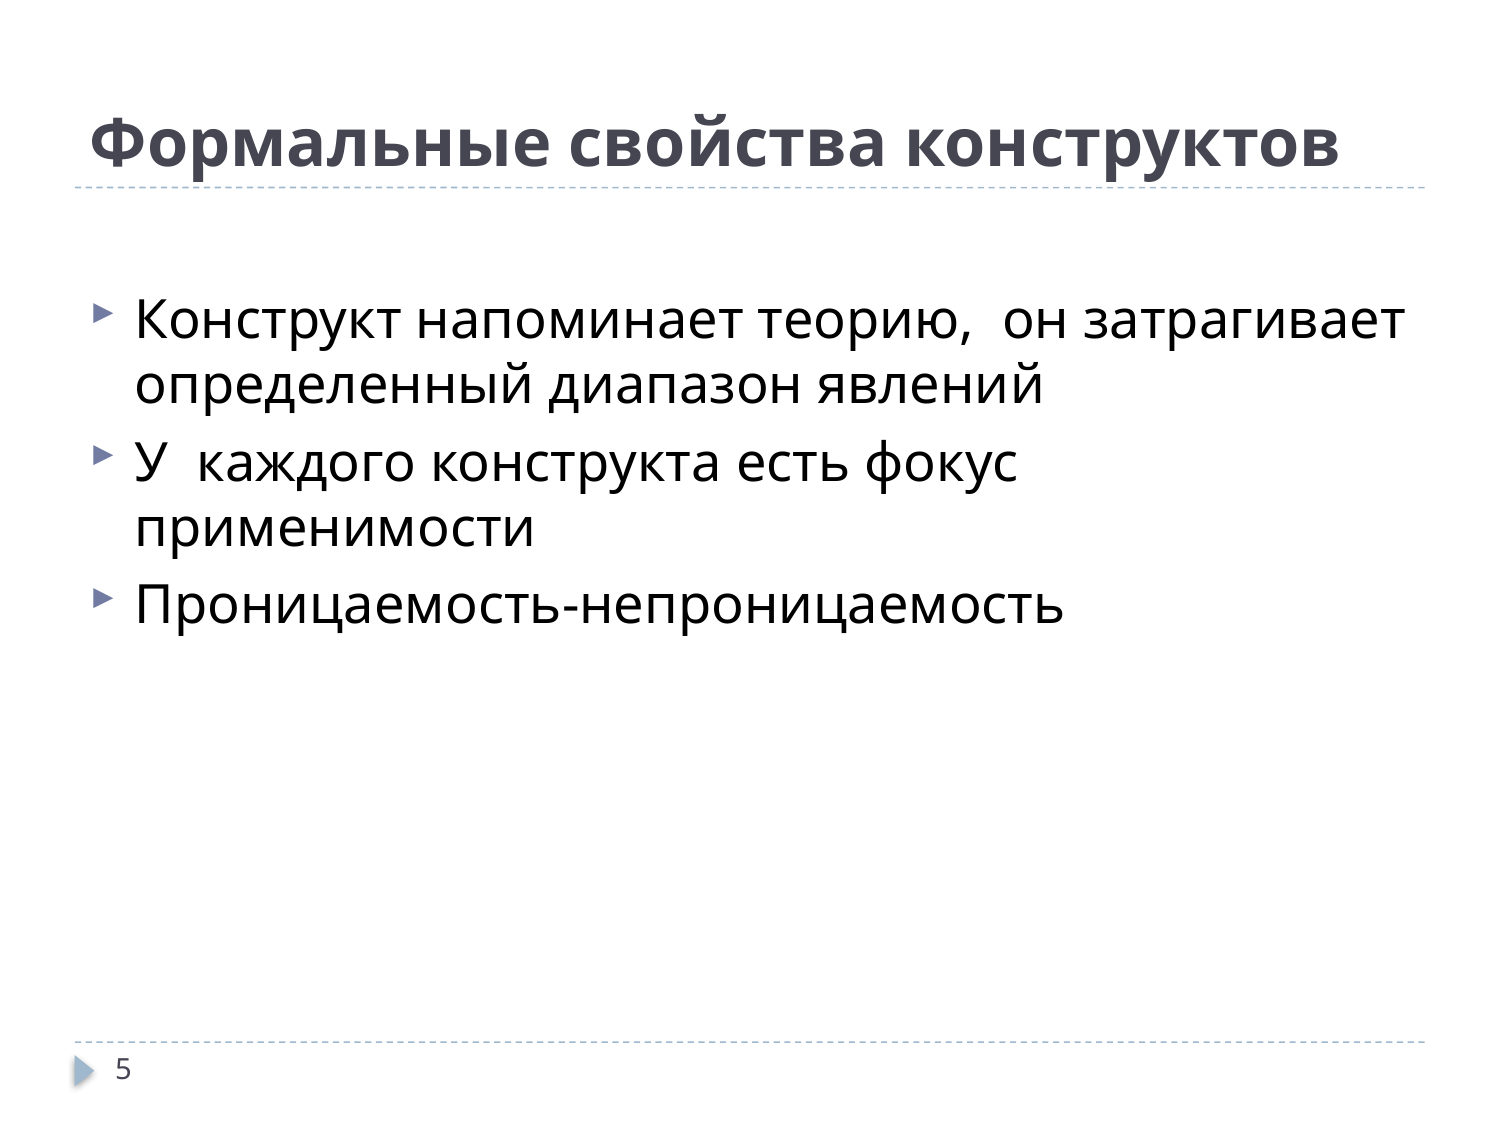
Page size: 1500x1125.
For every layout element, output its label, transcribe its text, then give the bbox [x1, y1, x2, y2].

slide_number 5 [100, 1042, 426, 1103]
title Формальные свойства конструктов [75, 24, 1425, 188]
list Конструкт напоминает теорию, он затрагивает определенный диапазон явлений У каждого конструкта есть фокус применимости Проницаемость-непроницаемость [75, 200, 1425, 1010]
